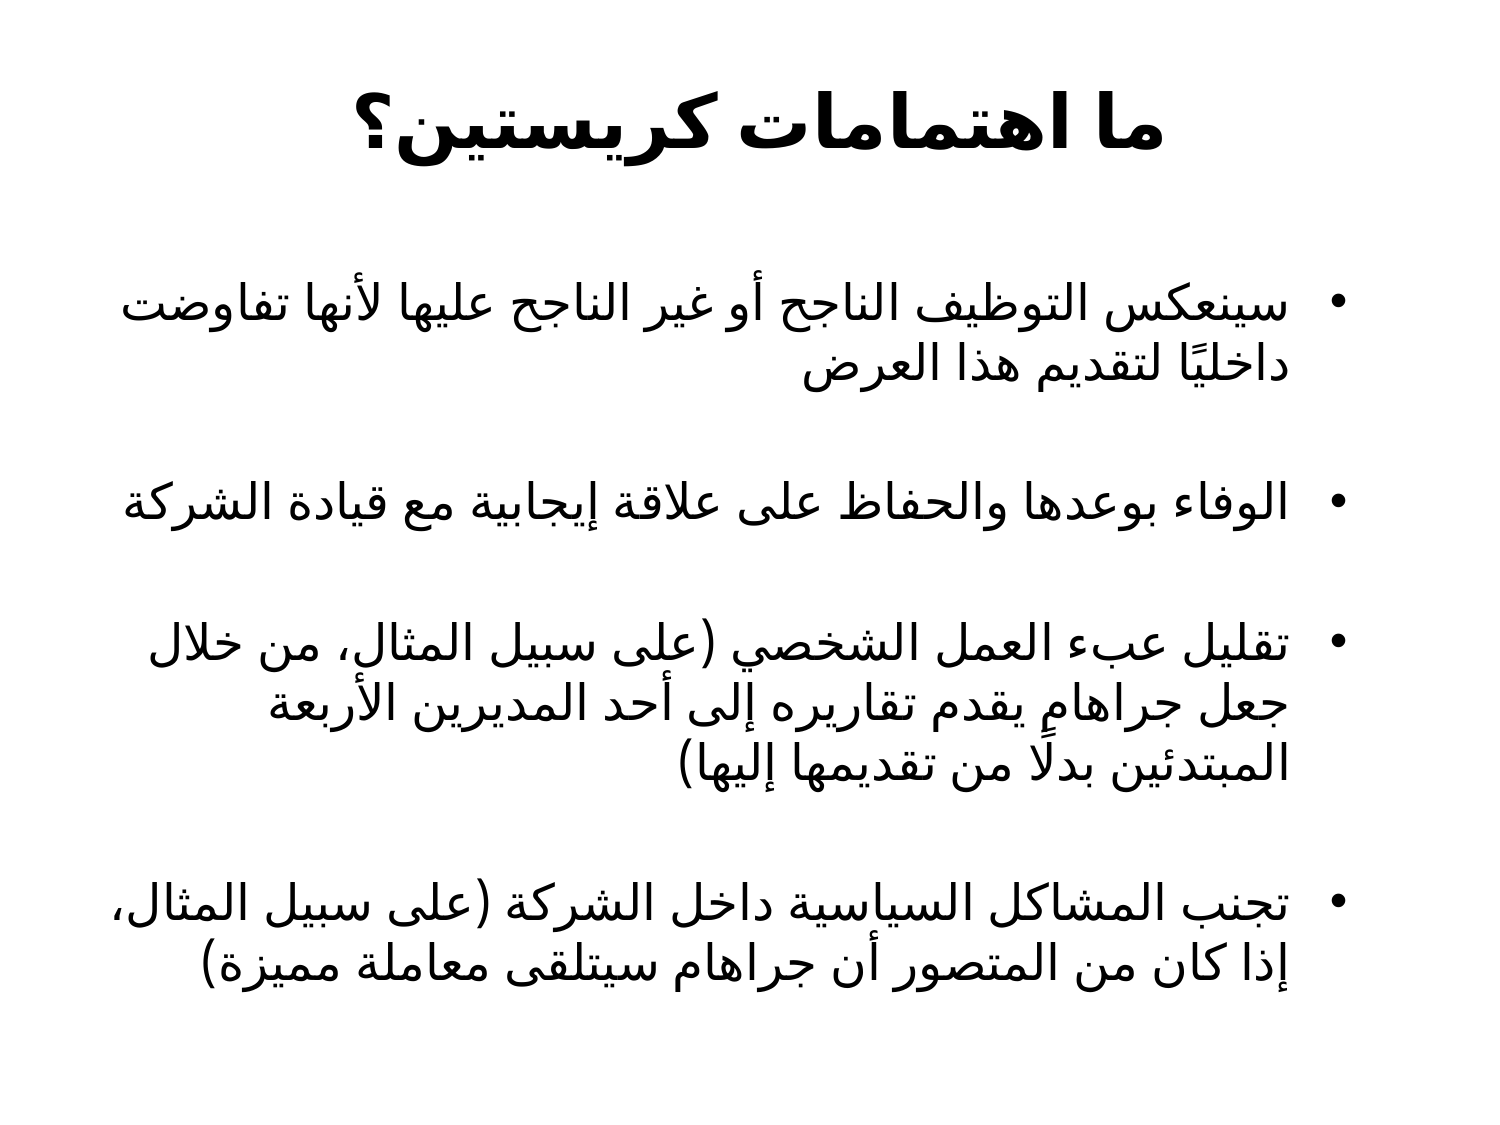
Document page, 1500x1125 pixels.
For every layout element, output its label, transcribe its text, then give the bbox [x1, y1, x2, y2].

title ما اهتمامات كريستين؟ [75, 24, 1425, 213]
list سينعكس التوظيف الناجح أو غير الناجح عليها لأنها تفاوضت داخليًا لتقديم هذا العرض الوفاء بوعدها والحفاظ على علاقة إيجابية مع قيادة الشركة تقليل عبء العمل الشخصي (على سبيل المثال، من خلال جعل جراهام يقدم تقاريره إلى أحد المديرين الأربعة المبتدئين بدلًا من تقديمها إليها) تجنب المشاكل السياسية داخل الشركة (على سبيل المثال، إذا كان من المتصور أن جراهام سيتلقى معاملة مميزة) [75, 262, 1363, 1005]
